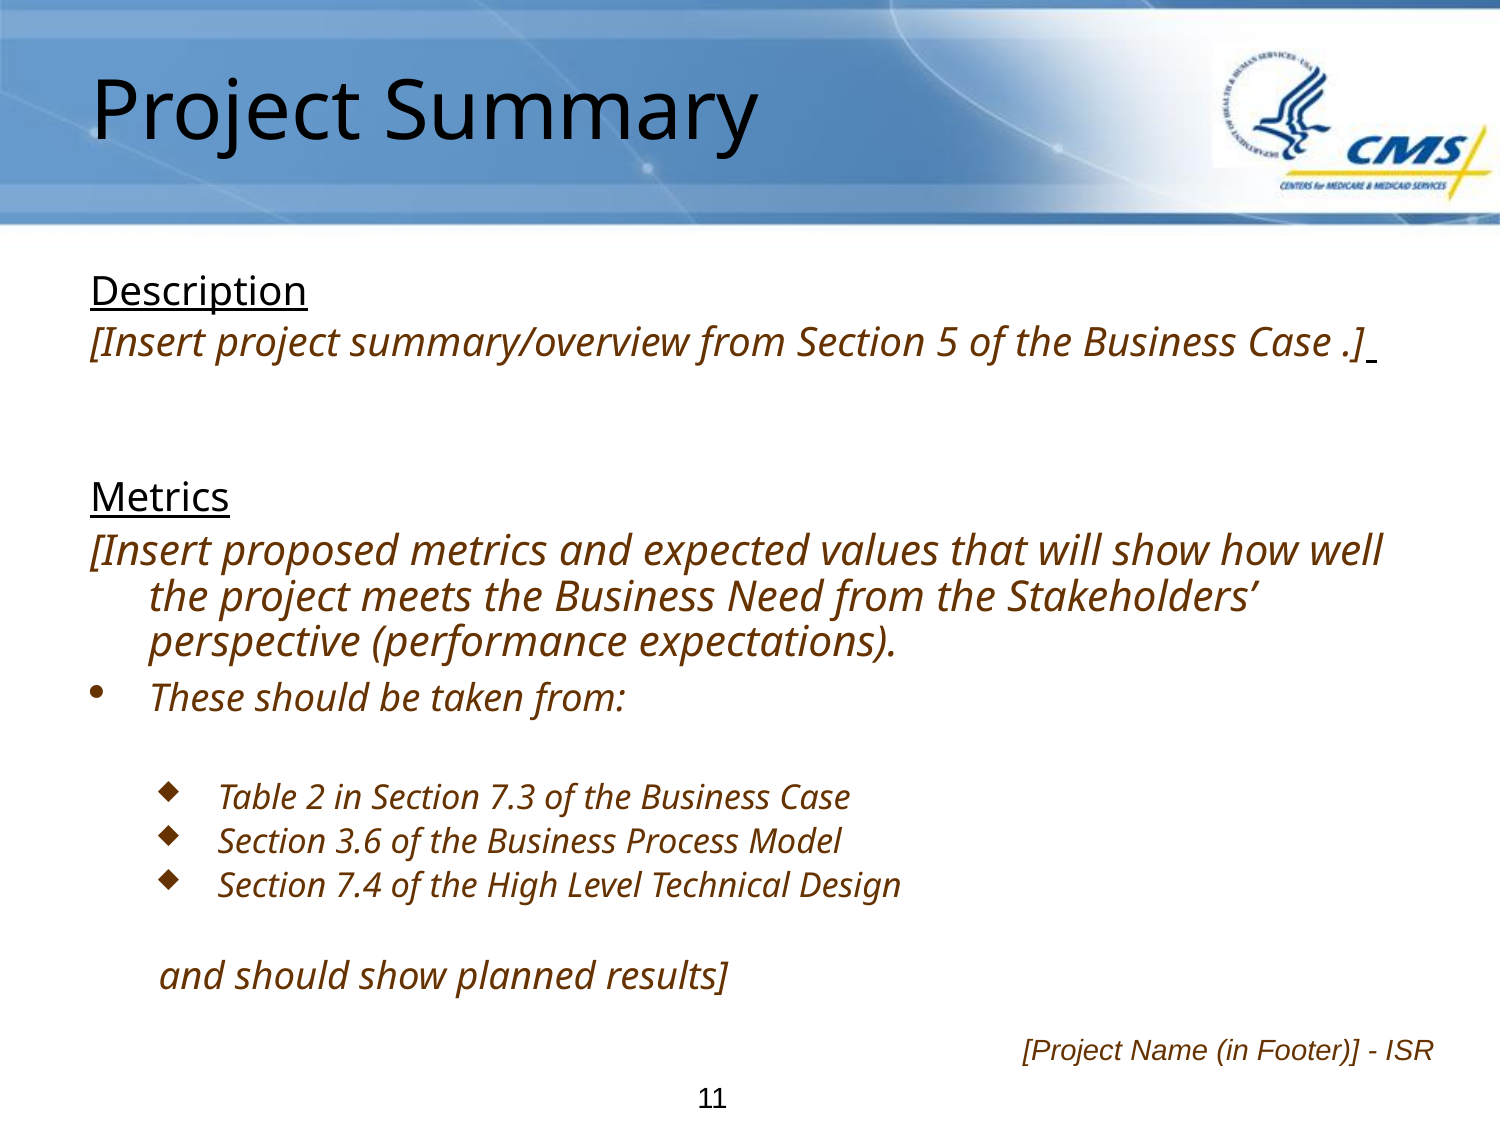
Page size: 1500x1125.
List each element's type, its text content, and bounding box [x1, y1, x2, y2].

slide_number 11 [537, 1071, 888, 1125]
title Project Summary [74, 12, 1426, 201]
picture [0, 0, 1500, 1125]
footer [Project Name (in Footer)] - ISR [912, 1023, 1451, 1103]
list Description [Insert project summary/overview from Section 5 of the Business Case .] Metrics [Insert proposed metrics and expected values that will show how well the project meets the Business Need from the Stakeholders’ perspective (performance expectations). These should be taken from: Table 2 in Section 7.3 of the Business Case Section 3.6 of the Business Process Model Section 7.4 of the High Level Technical Design and should show planned results] [74, 262, 1426, 1013]
